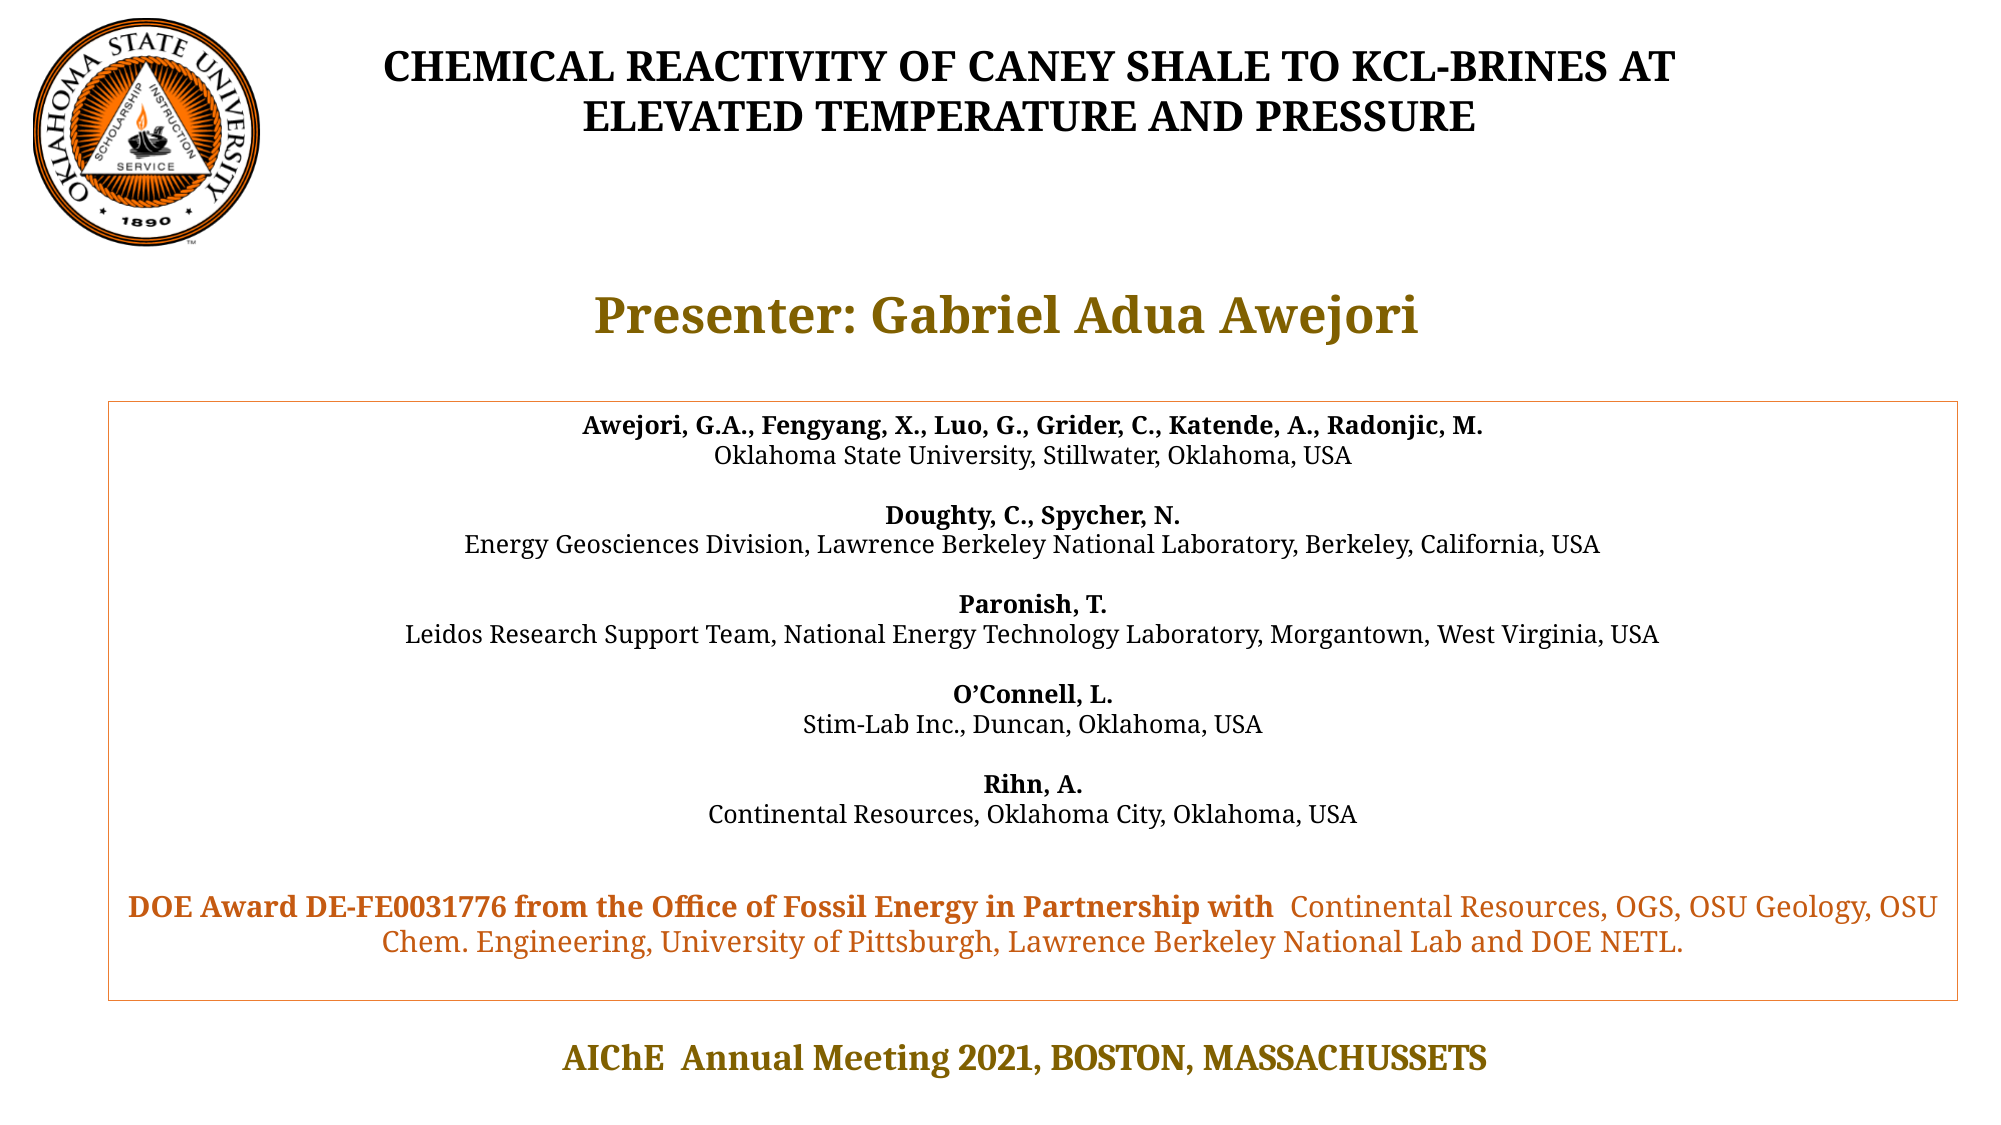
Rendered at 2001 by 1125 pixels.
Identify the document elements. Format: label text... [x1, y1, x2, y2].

text_box AIChE Annual Meeting 2021, BOSTON, MASSACHUSSETS [473, 1025, 1586, 1085]
text_box Presenter: Gabriel Adua Awejori [500, 215, 1514, 351]
text_box Awejori, G.A., Fengyang, X., Luo, G., Grider, C., Katende, A., Radonjic, M. Oklahoma State University, Stillwater, Oklahoma, USA Doughty, C., Spycher, N. Energy Geosciences Division, Lawrence Berkeley National Laboratory, Berkeley, California, USA Paronish, T. Leidos Research Support Team, National Energy Technology Laboratory, Morgantown, West Virginia, USA O’Connell, L. Stim-Lab Inc., Duncan, Oklahoma, USA Rihn, A. Continental Resources, Oklahoma City, Oklahoma, USA DOE Award DE-FE0031776 from the Office of Fossil Energy in Partnership with Continental Resources, OGS, OSU Geology, OSU Chem. Engineering, University of Pittsburgh, Lawrence Berkeley National Lab and DOE NETL. [108, 401, 1958, 1001]
picture [33, 18, 265, 252]
title CHEMICAL REACTIVITY OF CANEY SHALE TO KCL-BRINES AT ELEVATED TEMPERATURE AND PRESSURE [309, 40, 1750, 148]
